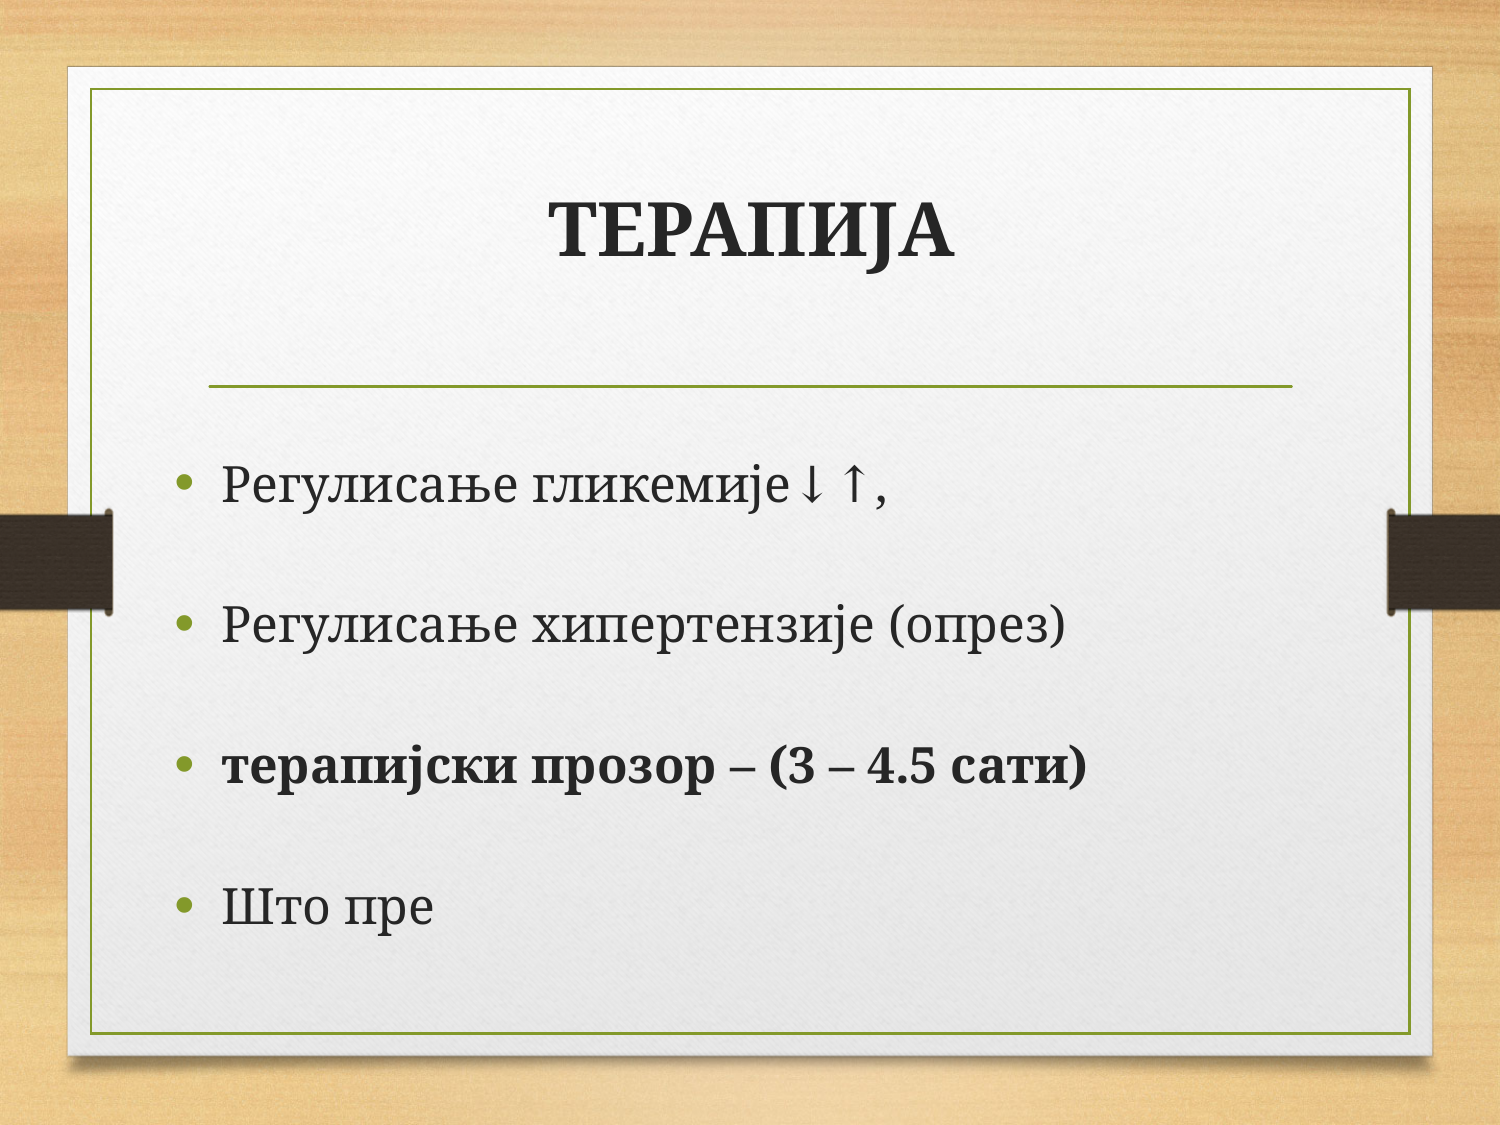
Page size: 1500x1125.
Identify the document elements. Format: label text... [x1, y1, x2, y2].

list Регулисање гликемије↓↑, Регулисање хипертензије (опрез) терапијски прозор – (3 – 4.5 сати) Што пре [159, 456, 1322, 1125]
title ТЕРАПИЈА [76, 172, 1427, 281]
picture [0, 0, 1500, 1125]
